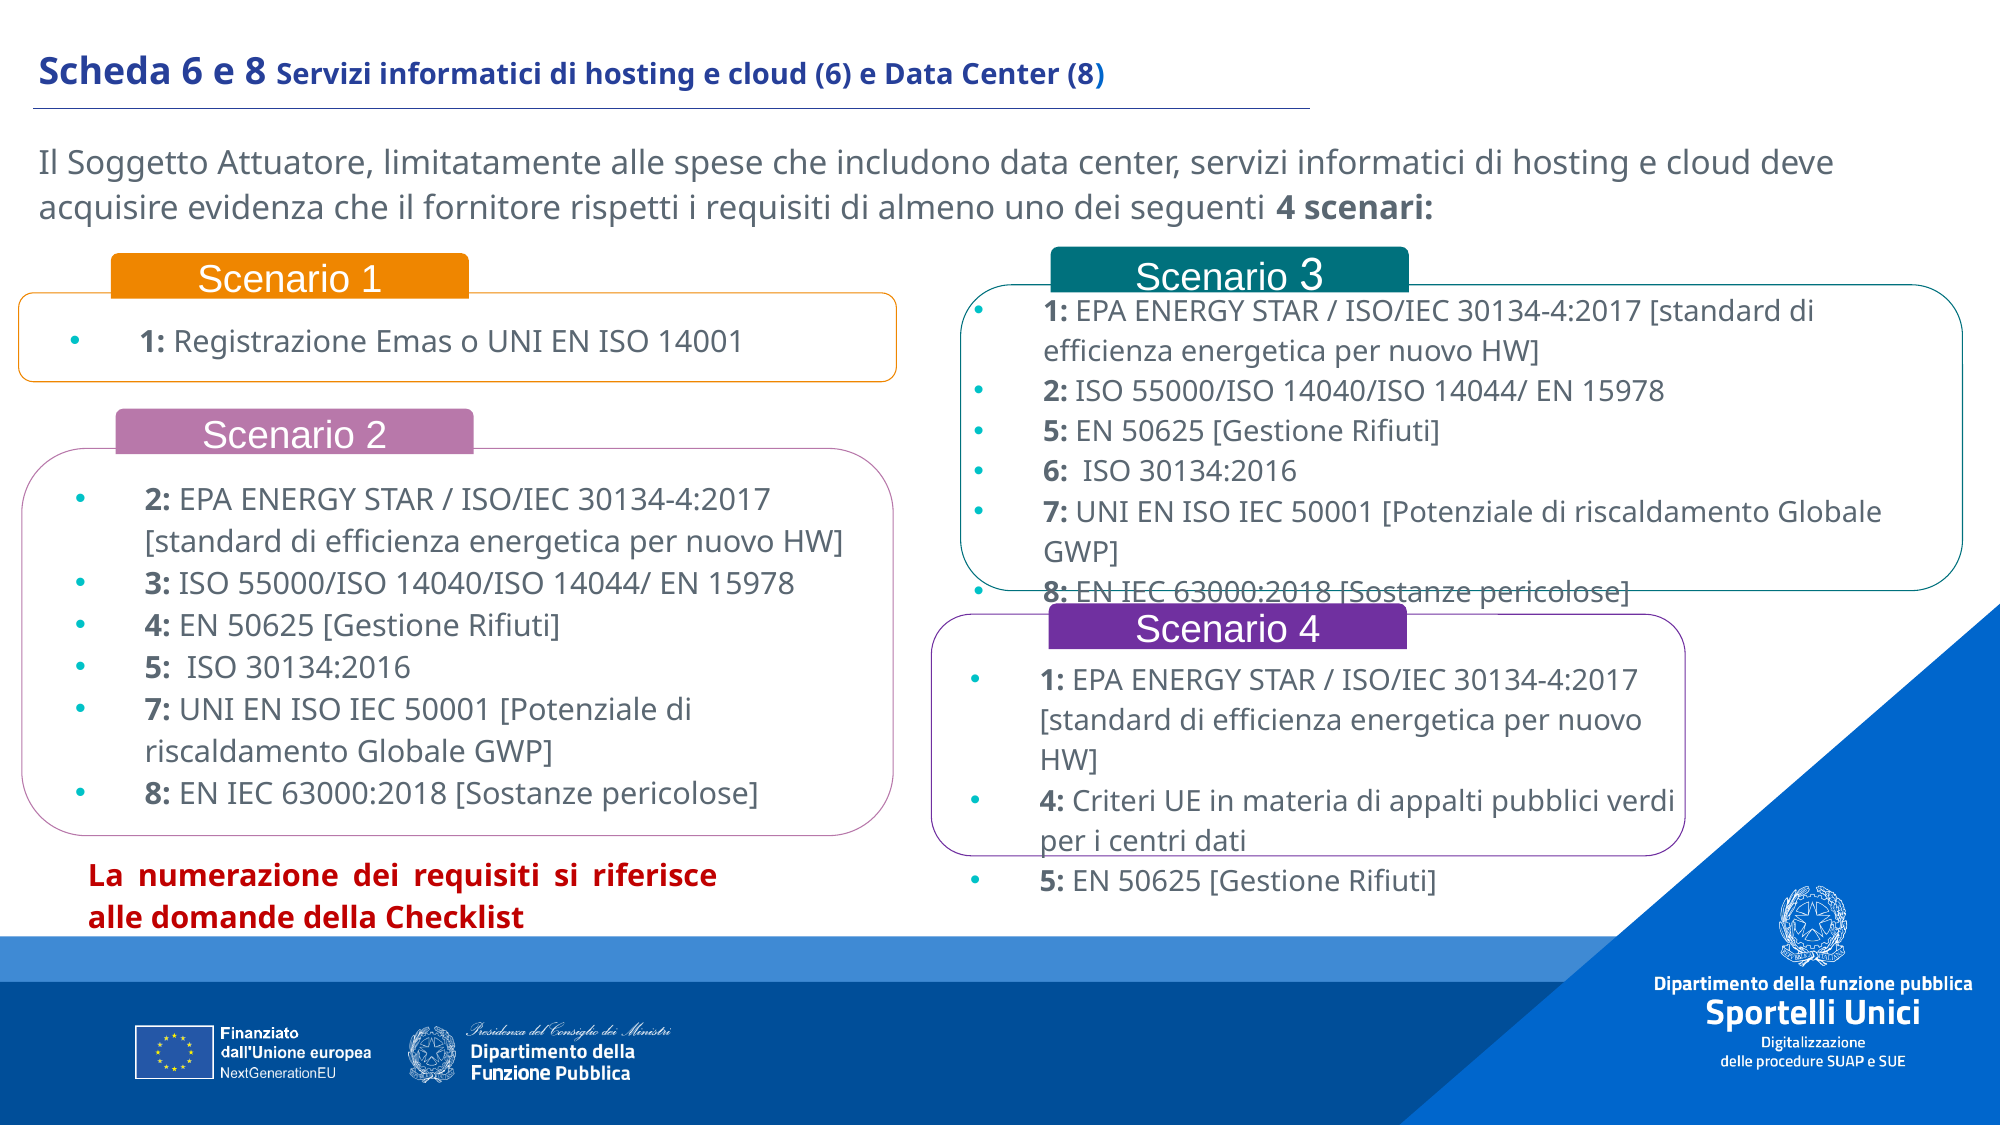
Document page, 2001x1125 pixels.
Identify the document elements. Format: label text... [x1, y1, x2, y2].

text_box 1: EPA ENERGY STAR / ISO/IEC 30134-4:2017 [standard di efficienza energetica per nuovo HW] 4: Criteri UE in materia di appalti pubblici verdi per i centri dati 5: EN 50625 [Gestione Rifiuti] [919, 636, 1715, 878]
text_box 1: Registrazione Emas o UNI EN ISO 14001 [19, 305, 867, 370]
picture [221, 1027, 234, 1039]
text_box [754, 830, 858, 837]
picture [180, 1035, 192, 1047]
text_box [474, 447, 860, 455]
text_box Scenario 2 [115, 408, 474, 455]
text_box Scenario 4 [1048, 603, 1407, 636]
text_box [934, 615, 1048, 636]
text_box [20, 492, 24, 792]
picture [1455, 707, 2001, 1125]
picture [221, 1067, 335, 1078]
picture [240, 1046, 371, 1061]
text_box Scenario 1 [110, 253, 469, 299]
picture [466, 1022, 671, 1080]
text_box [57, 830, 67, 834]
text_box [17, 291, 898, 383]
picture [408, 1026, 456, 1083]
text_box Scenario 3 [1050, 246, 1409, 280]
picture [157, 1035, 169, 1047]
text_box 2: EPA ENERGY STAR / ISO/IEC 30134-4:2017 [standard di efficienza energetica per nuovo HW] 3: ISO 55000/ISO 14040/ISO 14044/ EN 15978 4: EN 50625 [Gestione Rifiuti] 5: ISO 30134:2016 7: UNI EN ISO IEC 50001 [Potenziale di riscaldamento Globale GWP] 8: EN IEC 63000:2018 [Sostanze pericolose] [24, 455, 930, 830]
text_box [55, 447, 115, 455]
picture [157, 1058, 169, 1069]
picture [180, 1058, 192, 1069]
text_box Scheda 6 e 8 Servizi informatici di hosting e cloud (6) e Data Center (8) [18, 8, 1295, 114]
text_box 1: EPA ENERGY STAR / ISO/IEC 30134-4:2017 [standard di efficienza energetica per nuovo HW] 2: ISO 55000/ISO 14040/ISO 14044/ EN 15978 5: EN 50625 [Gestione Rifiuti] 6: ISO 30134:2016 7: UNI EN ISO IEC 50001 [Potenziale di riscaldamento Globale GWP] 8: EN IEC 63000:2018 [Sostanze pericolose] [923, 280, 1963, 615]
text_box La numerazione dei requisiti si riferisce alle domande della Checklist [67, 829, 754, 927]
text_box Il Soggetto Attuatore, limitatamente alle spese che includono data center, servizi informatici di hosting e cloud deve acquisire evidenza che il fornitore rispetti i requisiti di almeno uno dei seguenti 4 scenari: [18, 114, 1922, 207]
text_box [1407, 615, 1682, 636]
